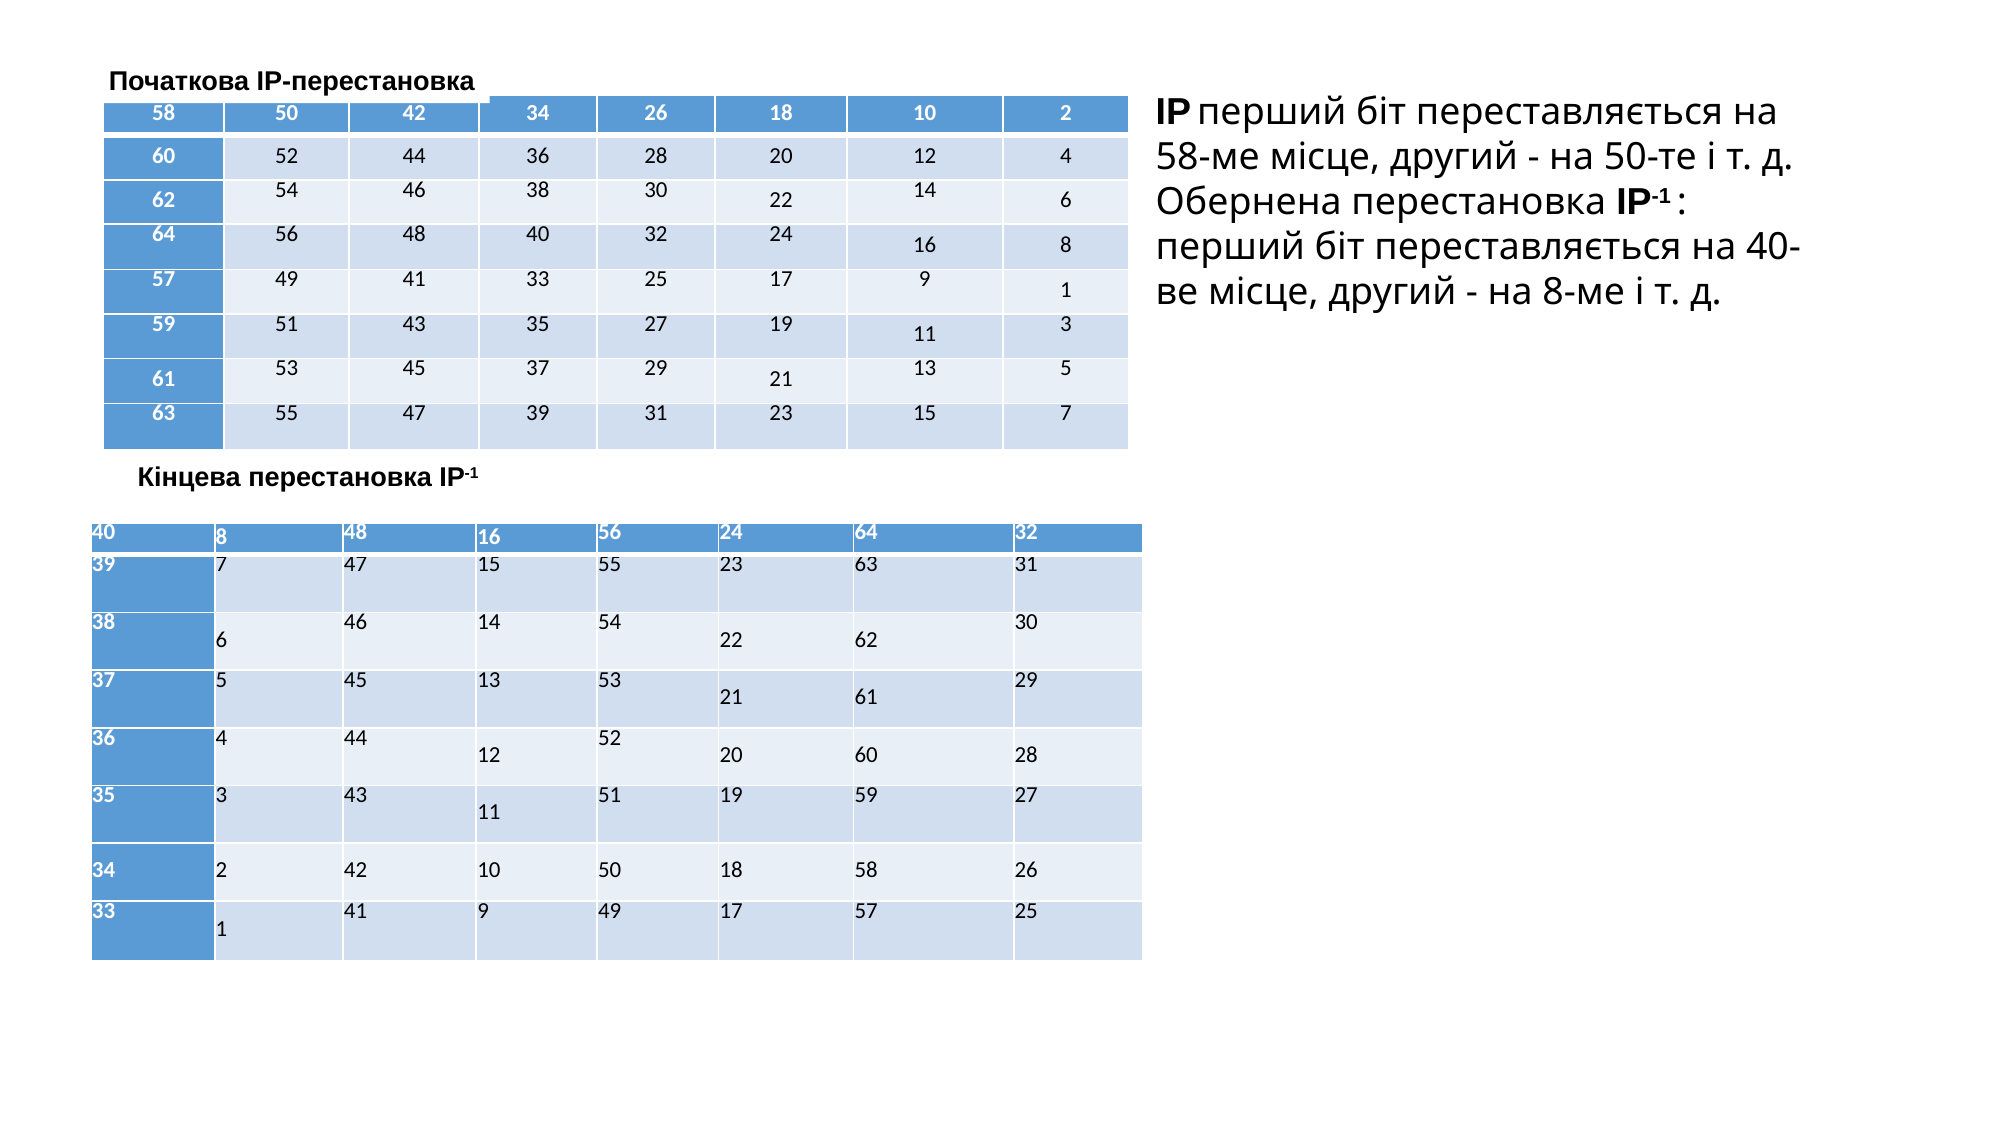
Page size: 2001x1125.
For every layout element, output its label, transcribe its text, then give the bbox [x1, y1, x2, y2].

table_cell 27 [598, 315, 714, 358]
table_cell 21 [716, 359, 846, 403]
table_cell 19 [719, 786, 853, 842]
table_cell 18 [719, 844, 853, 900]
table_cell 60 [104, 138, 223, 179]
table_cell 48 [350, 225, 478, 269]
table_cell 50 [598, 844, 718, 900]
table_cell 54 [598, 613, 718, 669]
table_header 18 [716, 96, 846, 132]
table_cell 62 [854, 613, 1013, 669]
table_cell 28 [1015, 729, 1142, 785]
text_box Початкова ІР-перестановка [93, 55, 490, 104]
table_header 32 [1015, 524, 1142, 552]
table_cell 33 [480, 270, 596, 313]
table_cell 40 [480, 225, 596, 269]
table_cell 43 [344, 786, 475, 842]
table_cell 29 [1015, 671, 1142, 727]
table_cell 57 [854, 902, 1013, 960]
table_header 34 [480, 96, 596, 132]
table_cell 39 [480, 404, 596, 449]
table_cell 12 [477, 729, 596, 785]
table_cell 17 [716, 270, 846, 313]
table_cell 7 [1004, 404, 1128, 449]
table_cell 56 [225, 225, 348, 269]
table_cell 30 [1015, 613, 1142, 669]
table_cell 47 [344, 557, 475, 612]
table_header 48 [344, 524, 475, 552]
table_cell 32 [598, 225, 714, 269]
table_cell 42 [344, 844, 475, 900]
table_header 8 [216, 524, 342, 552]
table_cell 64 [104, 225, 223, 269]
table_cell 45 [344, 671, 475, 727]
table_cell 62 [104, 181, 223, 223]
table_cell 59 [104, 315, 223, 358]
table_cell 28 [598, 138, 714, 179]
table_cell 57 [104, 270, 223, 313]
table_cell 46 [344, 613, 475, 669]
table_cell 29 [598, 359, 714, 403]
table_cell 54 [225, 181, 348, 223]
table_header 10 [848, 96, 1002, 132]
table_cell 51 [225, 315, 348, 358]
table_cell 26 [1015, 844, 1142, 900]
table_header 56 [598, 524, 718, 552]
table_cell 20 [716, 138, 846, 179]
table_cell 15 [848, 404, 1002, 449]
table_cell 41 [344, 902, 475, 960]
table_cell 2 [216, 844, 342, 900]
table_cell 47 [350, 404, 478, 449]
table_cell 37 [480, 359, 596, 403]
table_cell 53 [598, 671, 718, 727]
table_header 16 [477, 524, 596, 552]
table_cell 46 [350, 181, 478, 223]
table_cell 44 [344, 729, 475, 785]
table_cell 44 [350, 138, 478, 179]
table_cell 36 [480, 138, 596, 179]
table_cell 27 [1015, 786, 1142, 842]
table_cell 23 [716, 404, 846, 449]
table_cell 4 [216, 729, 342, 785]
table_cell 5 [1004, 359, 1128, 403]
table_cell 7 [216, 557, 342, 612]
table_cell 52 [225, 138, 348, 179]
table_cell 31 [1015, 557, 1142, 612]
table_cell 15 [477, 557, 596, 612]
table_cell 23 [719, 557, 853, 612]
table_cell 20 [719, 729, 853, 785]
table_cell 25 [598, 270, 714, 313]
table_cell 14 [848, 181, 1002, 223]
table_cell 41 [350, 270, 478, 313]
table_cell 22 [719, 613, 853, 669]
table_cell 52 [598, 729, 718, 785]
table_cell 45 [350, 359, 478, 403]
text_box ІР перший біт переставляється на 58-ме місце, другий - на 50-те і т. д. Обернена перестановка ІР-1 : перший біт переставляється на 40-ве місце, другий - на 8-ме і т. д. [1140, 79, 1841, 320]
table_cell 38 [480, 181, 596, 223]
table_header 58 [104, 104, 223, 132]
table_cell 21 [719, 671, 853, 727]
table_cell 25 [1015, 902, 1142, 960]
table_cell 59 [854, 786, 1013, 842]
table_header 42 [350, 104, 478, 132]
table_header 50 [225, 104, 348, 132]
table_cell 30 [598, 181, 714, 223]
table_cell 13 [848, 359, 1002, 403]
table_cell 14 [477, 613, 596, 669]
text_box Кінцева перестановка ІР-1 [122, 452, 609, 500]
table_cell 1 [1004, 270, 1128, 313]
table_cell 12 [848, 138, 1002, 179]
table_cell 39 [92, 557, 214, 612]
table_cell 51 [598, 786, 718, 842]
table_cell 34 [92, 844, 214, 900]
table_cell 31 [598, 404, 714, 449]
table_cell 8 [1004, 225, 1128, 269]
table_cell 35 [92, 786, 214, 842]
table_cell 4 [1004, 138, 1128, 179]
table_cell 1 [216, 902, 342, 960]
table_cell 49 [598, 902, 718, 960]
table_cell 63 [104, 404, 223, 449]
table_header 24 [719, 524, 853, 552]
table_cell 6 [1004, 181, 1128, 223]
table_cell 3 [1004, 315, 1128, 358]
table_cell 61 [104, 359, 223, 403]
table_cell 55 [225, 404, 348, 449]
table_cell 55 [598, 557, 718, 612]
table_cell 9 [477, 902, 596, 960]
table_cell 61 [854, 671, 1013, 727]
table_header 40 [92, 524, 214, 552]
table_cell 11 [848, 315, 1002, 358]
table_cell 49 [225, 270, 348, 313]
table_cell 19 [716, 315, 846, 358]
table_cell 63 [854, 557, 1013, 612]
table_header 26 [598, 96, 714, 132]
table_cell 13 [477, 671, 596, 727]
table_cell 37 [92, 671, 214, 727]
table_cell 33 [92, 902, 214, 960]
table_cell 24 [716, 225, 846, 269]
table_cell 38 [92, 613, 214, 669]
table_cell 35 [480, 315, 596, 358]
table_cell 43 [350, 315, 478, 358]
table_cell 9 [848, 270, 1002, 313]
table_header 2 [1004, 96, 1128, 132]
table_cell 16 [848, 225, 1002, 269]
table_cell 11 [477, 786, 596, 842]
table_cell 58 [854, 844, 1013, 900]
table_cell 6 [216, 613, 342, 669]
table_cell 5 [216, 671, 342, 727]
table_cell 17 [719, 902, 853, 960]
table_cell 60 [854, 729, 1013, 785]
table_cell 10 [477, 844, 596, 900]
table_cell 3 [216, 786, 342, 842]
table_header 64 [854, 524, 1013, 552]
table_cell 36 [92, 729, 214, 785]
table_cell 22 [716, 181, 846, 223]
table_cell 53 [225, 359, 348, 403]
